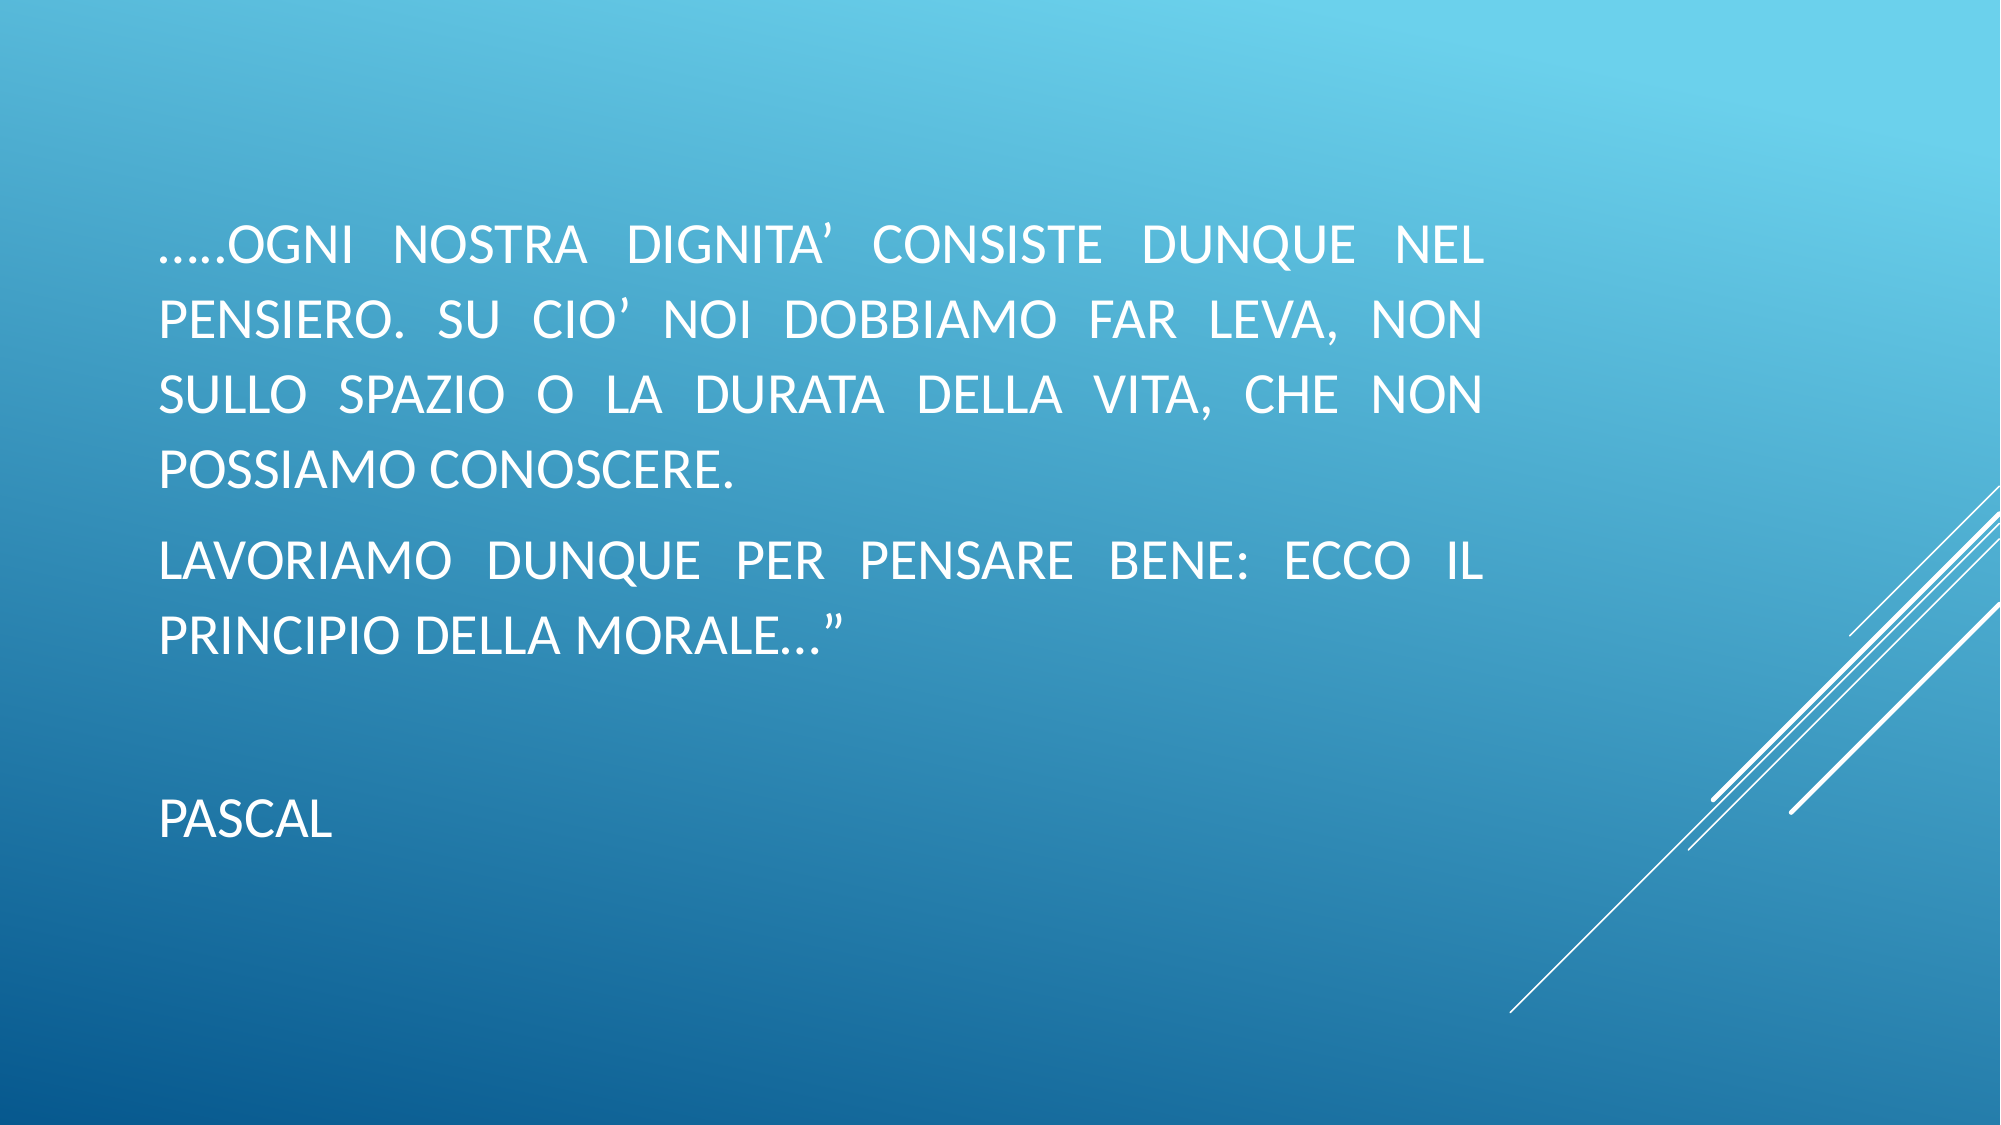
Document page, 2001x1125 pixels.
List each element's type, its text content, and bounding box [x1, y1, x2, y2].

text_box …..OGNI NOSTRA DIGNITA’ CONSISTE DUNQUE NEL PENSIERO. SU CIO’ NOI DOBBIAMO FAR LEVA, NON SULLO SPAZIO O LA DURATA DELLA VITA, CHE NON POSSIAMO CONOSCERE. LAVORIAMO DUNQUE PER PENSARE BENE: ECCO IL PRINCIPIO DELLA MORALE…” PASCAL [143, 193, 1500, 857]
